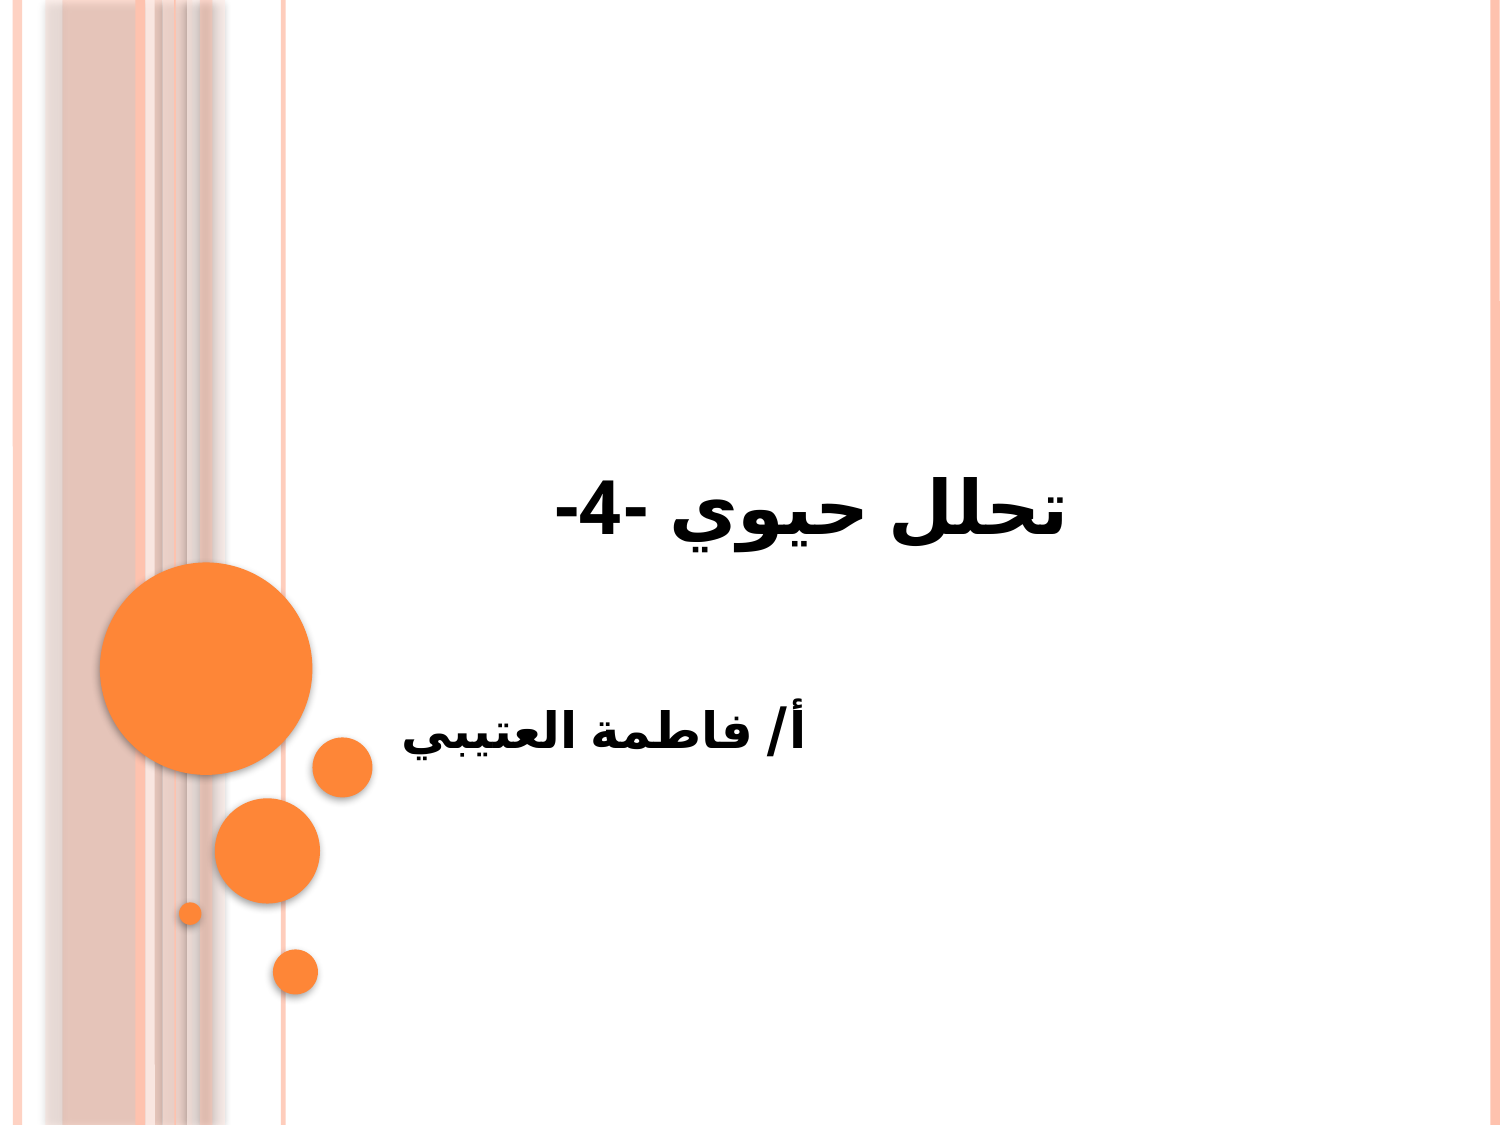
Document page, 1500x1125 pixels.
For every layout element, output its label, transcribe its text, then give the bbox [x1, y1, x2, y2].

subtitle أ/ فاطمة العتيبي [386, 691, 1400, 917]
title تحلل حيوي -4- [304, 398, 1318, 557]
